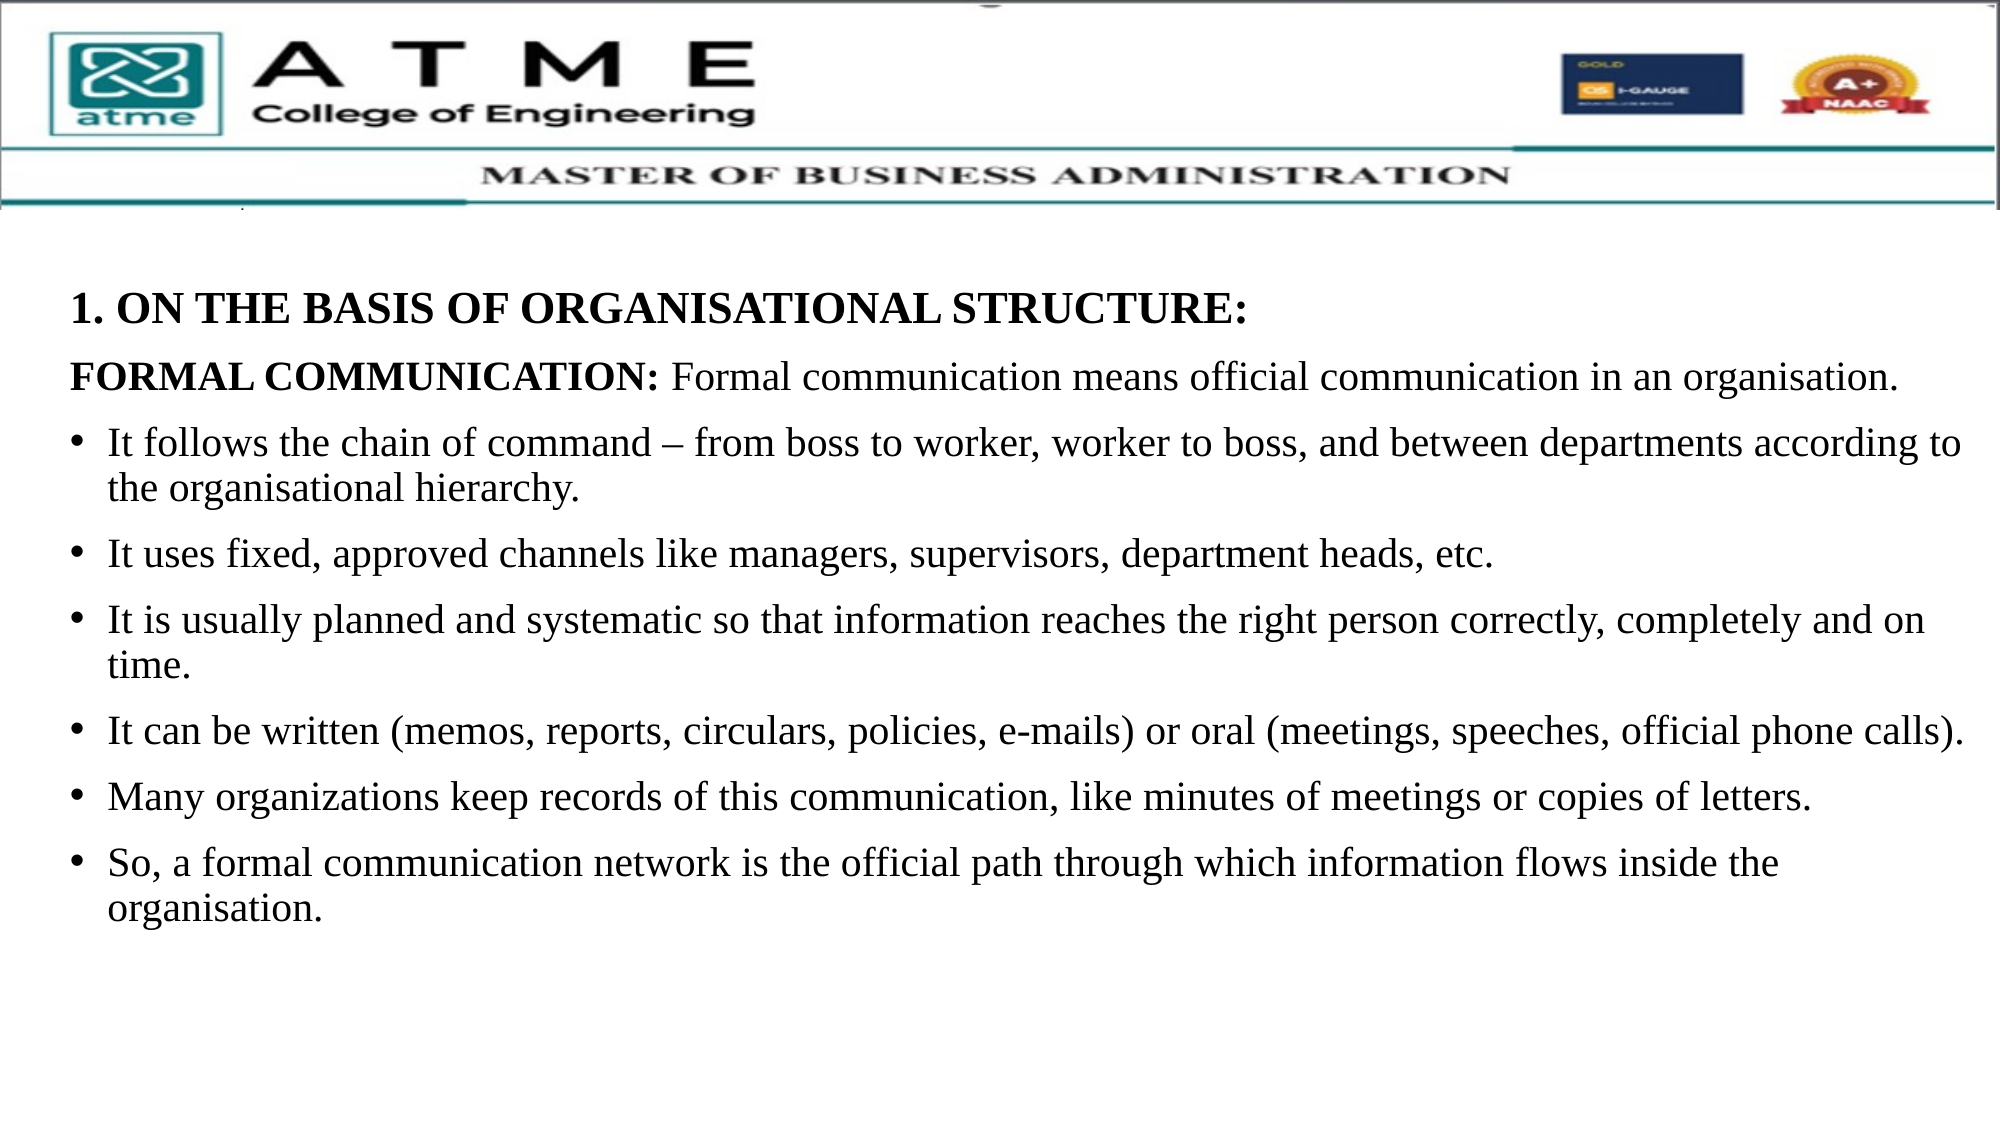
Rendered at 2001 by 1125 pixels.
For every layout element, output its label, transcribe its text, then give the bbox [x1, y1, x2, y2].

picture [0, 0, 2000, 210]
list 1. ON THE BASIS OF ORGANISATIONAL STRUCTURE: FORMAL COMMUNICATION: Formal communication means official communication in an organisation. It follows the chain of command – from boss to worker, worker to boss, and between departments according to the organisational hierarchy. It uses fixed, approved channels like managers, supervisors, department heads, etc. It is usually planned and systematic so that information reaches the right person correctly, completely and on time. It can be written (memos, reports, circulars, policies, e-mails) or oral (meetings, speeches, official phone calls). Many organizations keep records of this communication, like minutes of meetings or copies of letters. So, a formal communication network is the official path through which information flows inside the organisation. [54, 276, 2000, 1055]
